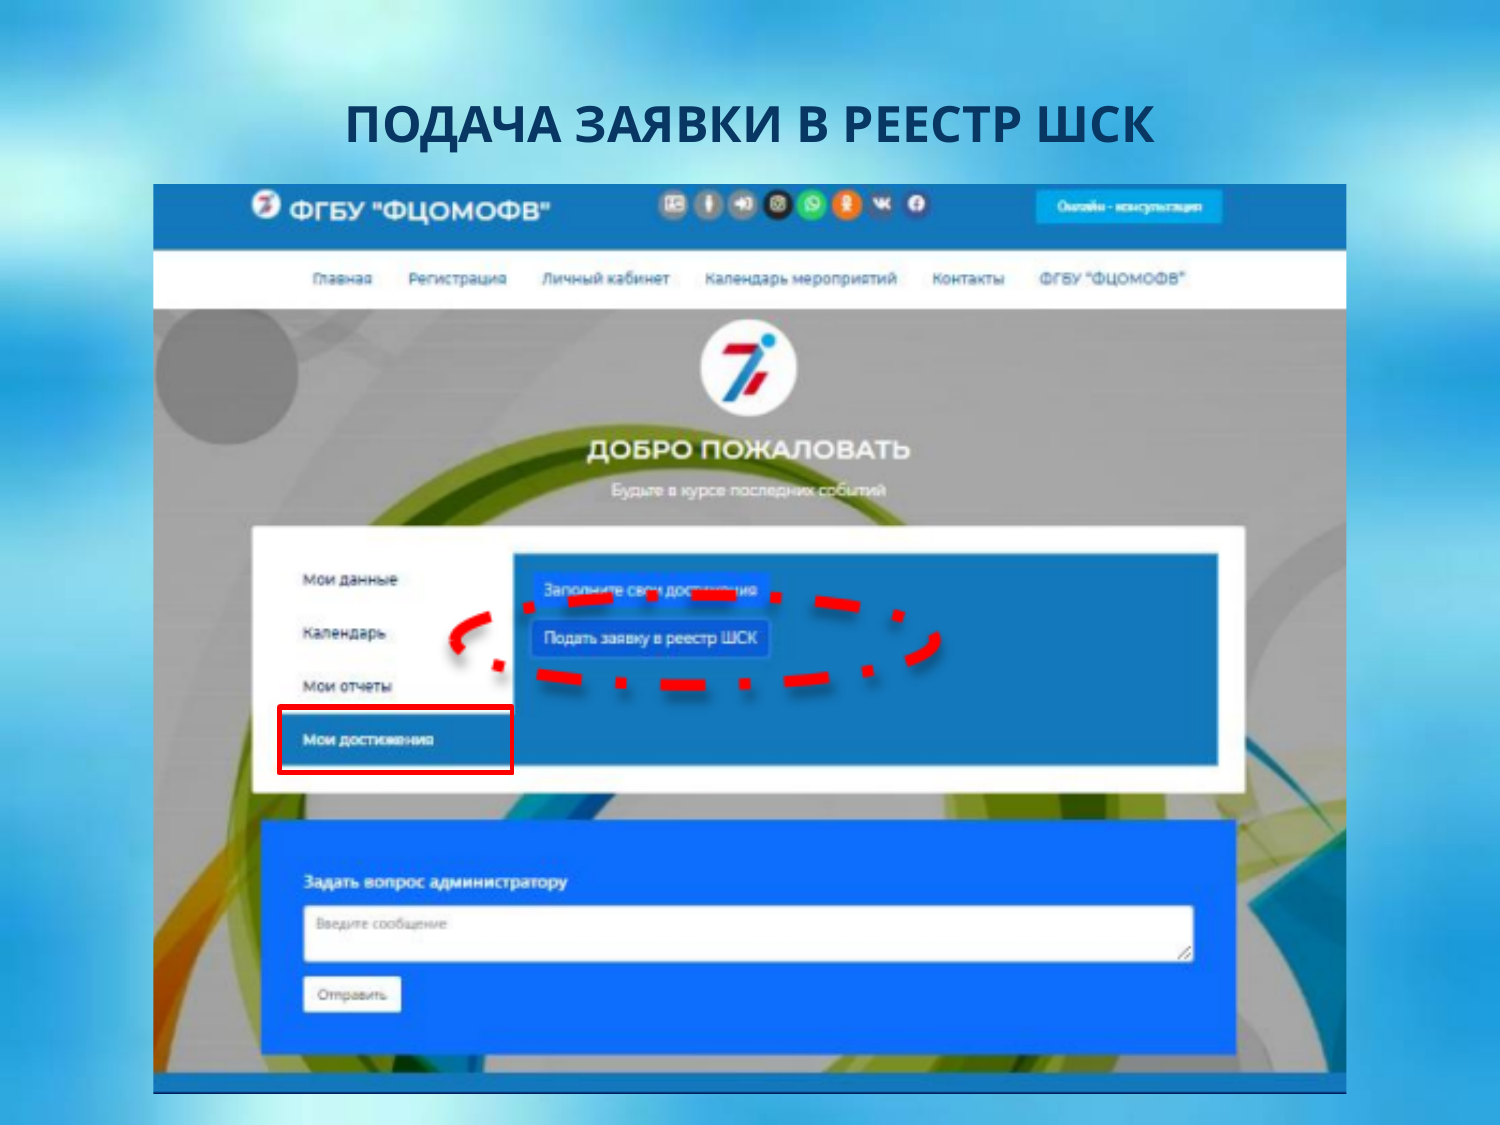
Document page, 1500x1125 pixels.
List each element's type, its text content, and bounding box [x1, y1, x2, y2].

text_box ПОДАЧА ЗАЯВКИ В РЕЕСТР ШСК [74, 59, 1425, 185]
picture [0, 0, 1500, 1125]
